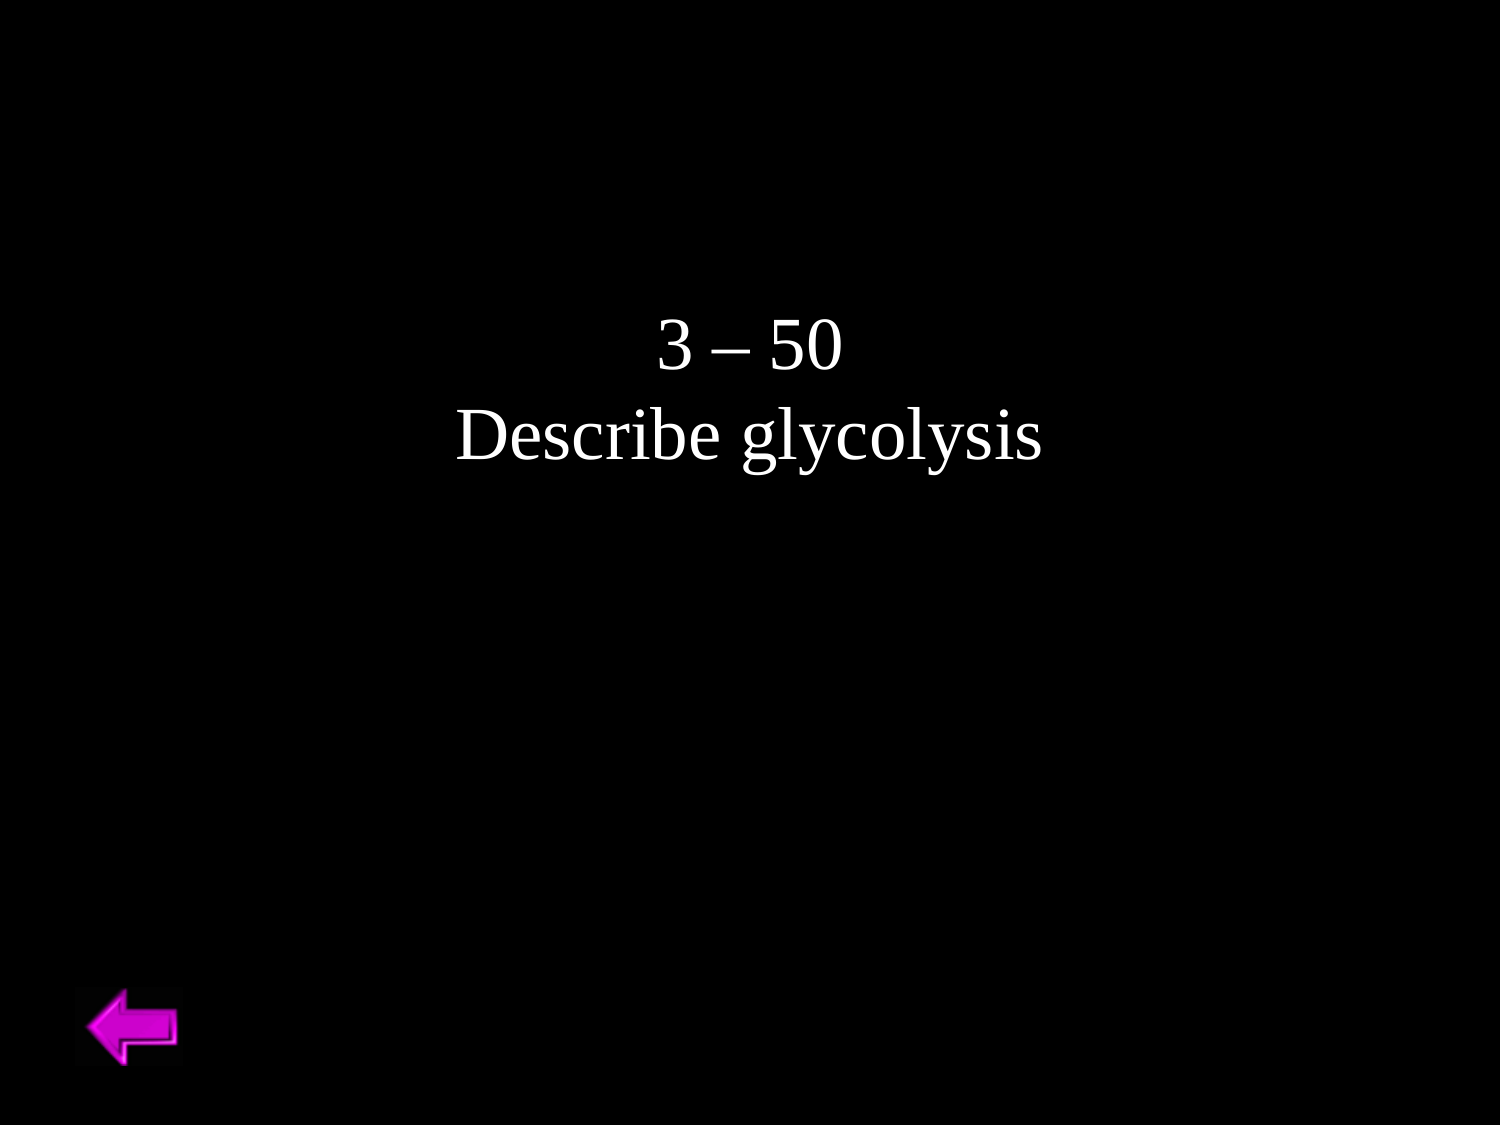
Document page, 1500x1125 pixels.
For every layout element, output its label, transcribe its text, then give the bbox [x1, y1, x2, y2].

text_box 3 – 50 Describe glycolysis [24, 287, 1475, 483]
picture [74, 987, 183, 1066]
